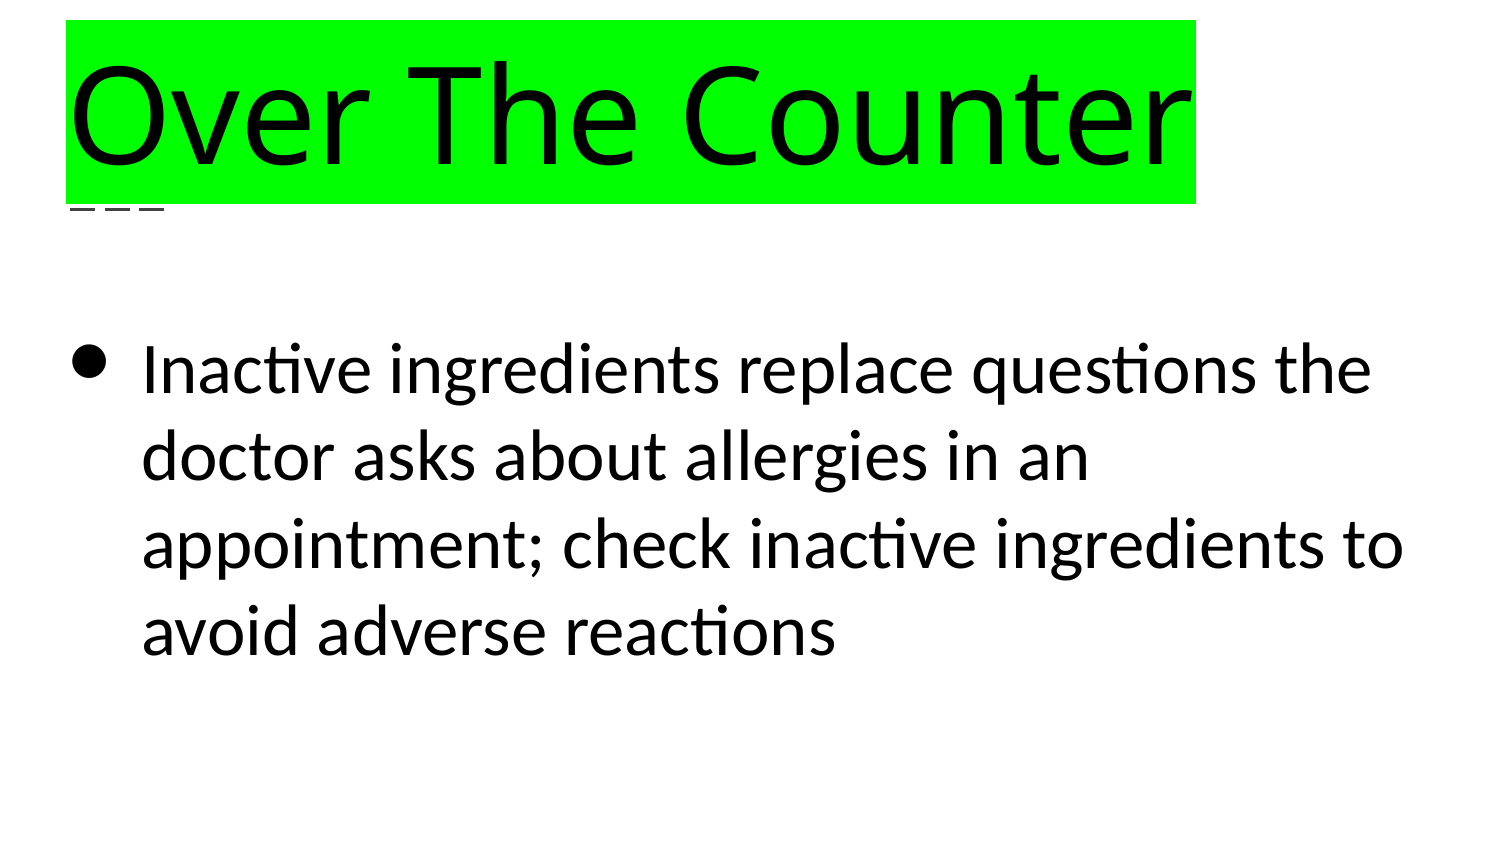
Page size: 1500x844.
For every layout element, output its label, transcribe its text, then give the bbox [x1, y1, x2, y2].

title Over The Counter [51, 86, 1449, 207]
list Inactive ingredients replace questions the doctor asks about allergies in an appointment; check inactive ingredients to avoid adverse reactions [51, 240, 1449, 750]
